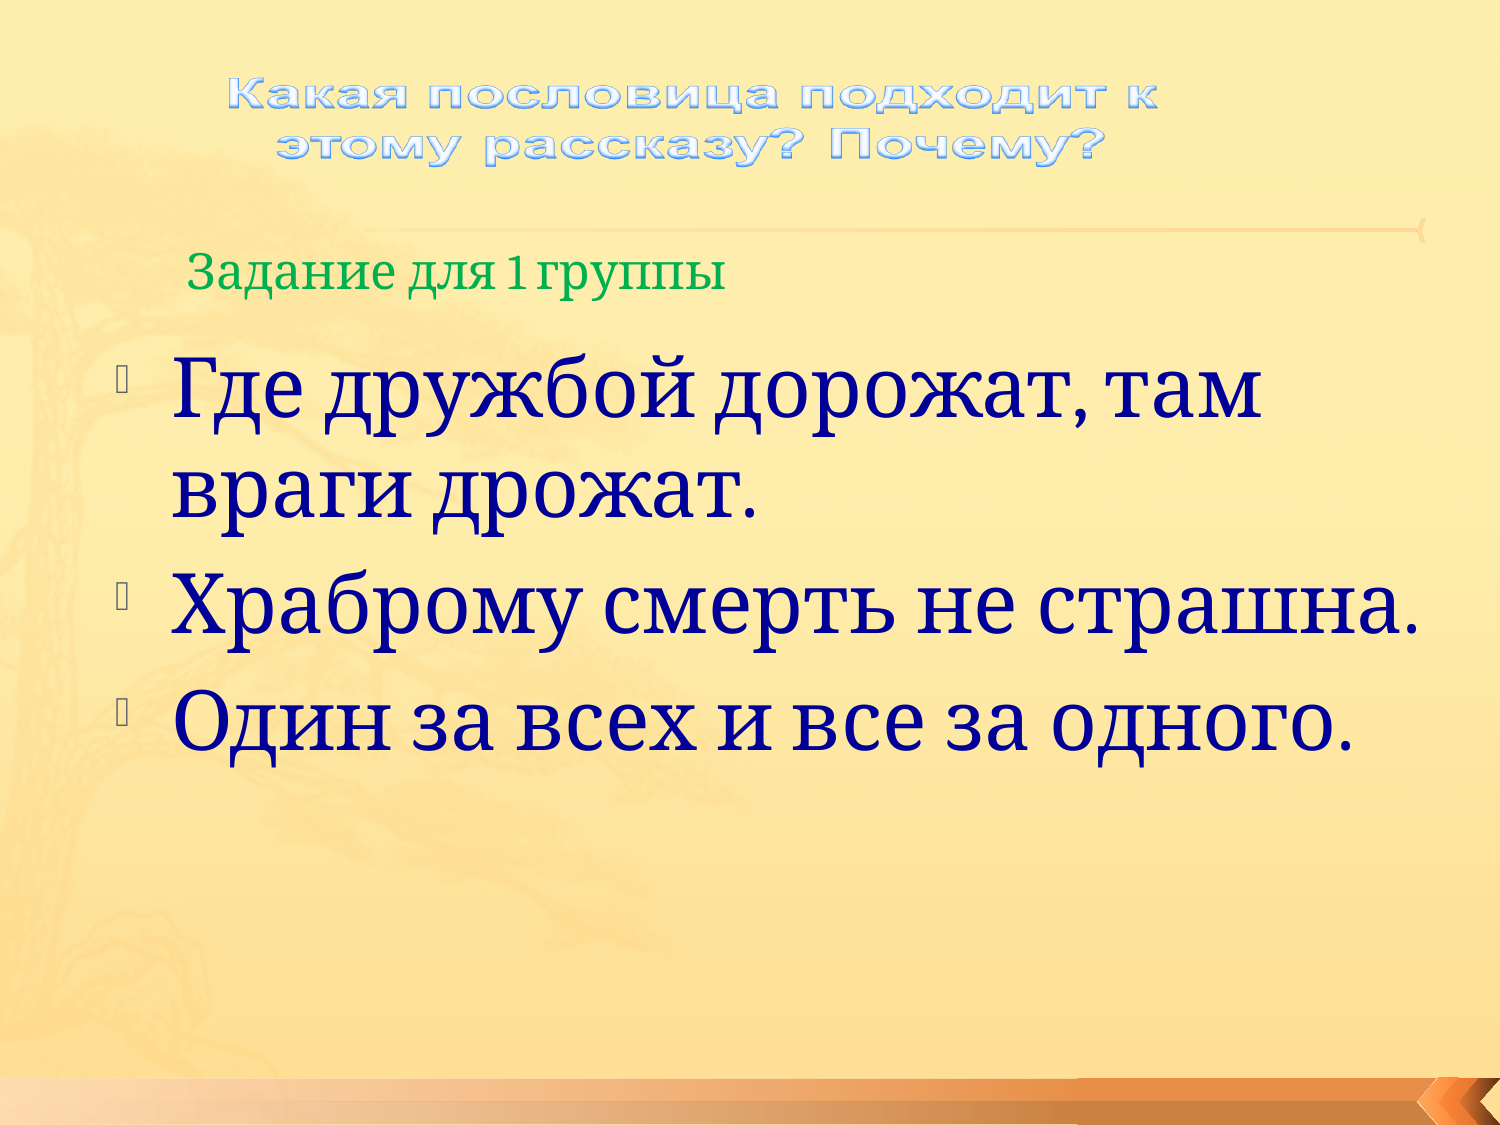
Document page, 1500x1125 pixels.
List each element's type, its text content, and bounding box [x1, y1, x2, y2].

list Где дружбой дорожат, там враги дрожат. Храброму смерть не страшна. Один за всех и все за одного. [100, 326, 1460, 1006]
picture [111, 54, 1271, 174]
text_box Задание для 1 группы [171, 231, 758, 307]
